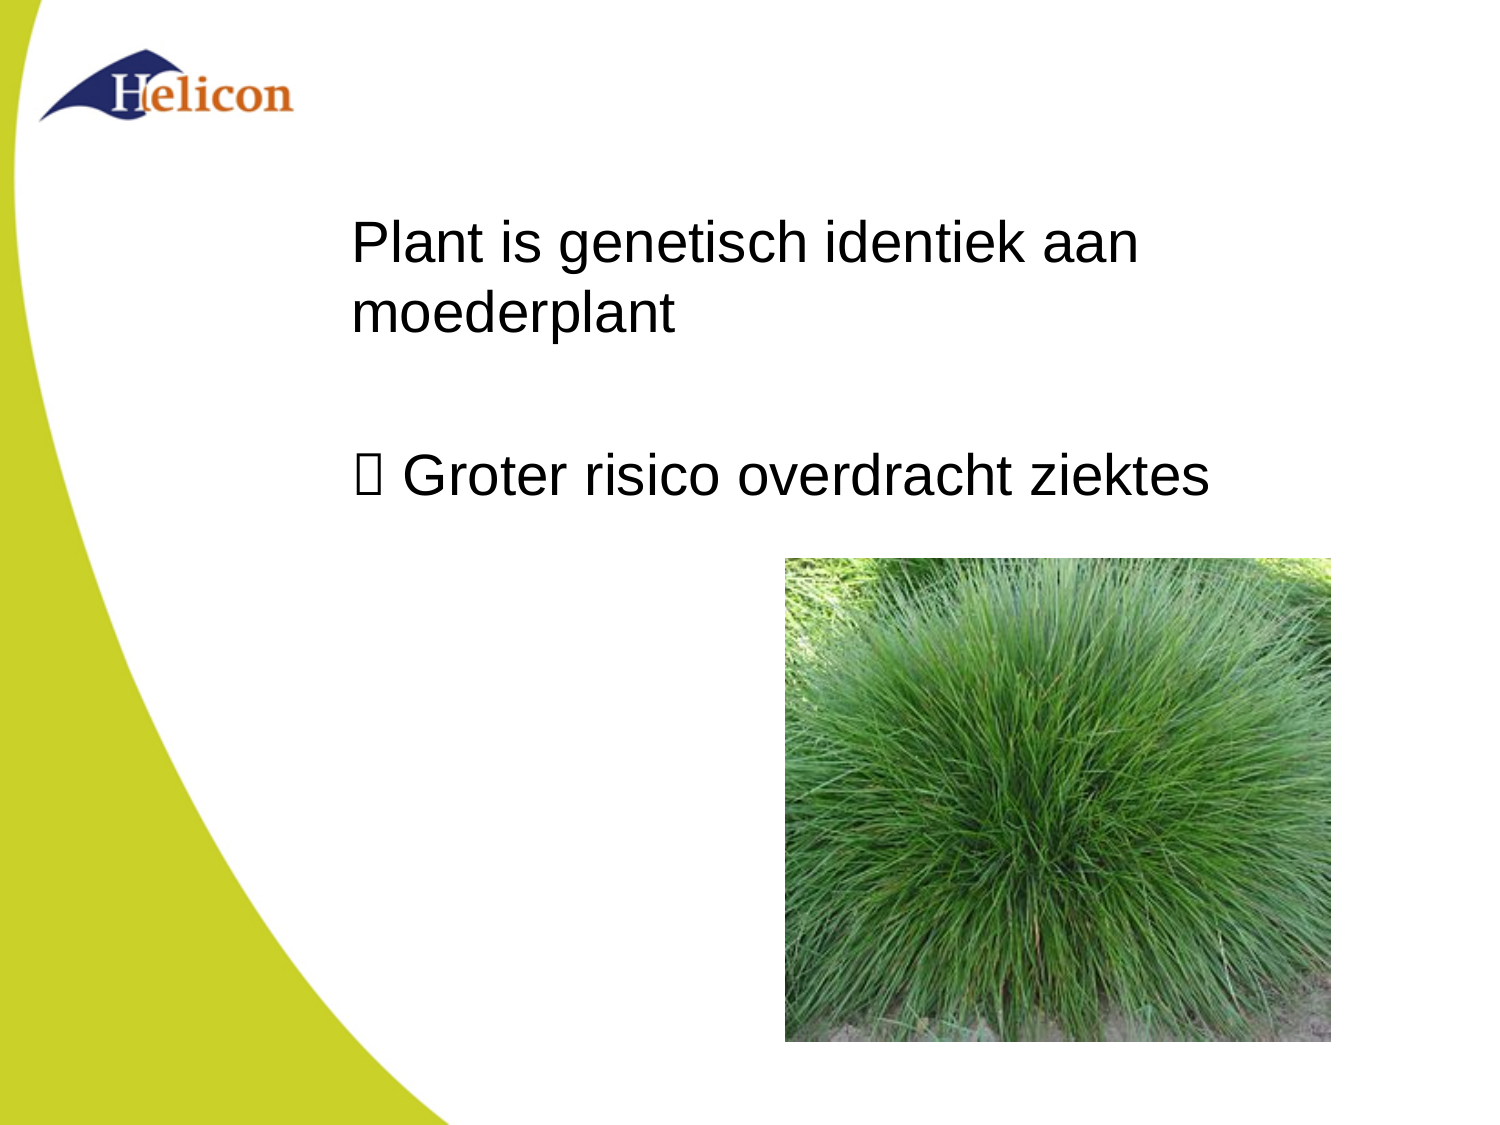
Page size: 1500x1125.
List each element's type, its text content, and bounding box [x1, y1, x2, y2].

list Plant is genetisch identiek aan moederplant  Groter risico overdracht ziektes [336, 196, 1425, 1005]
picture [0, 0, 1500, 1125]
